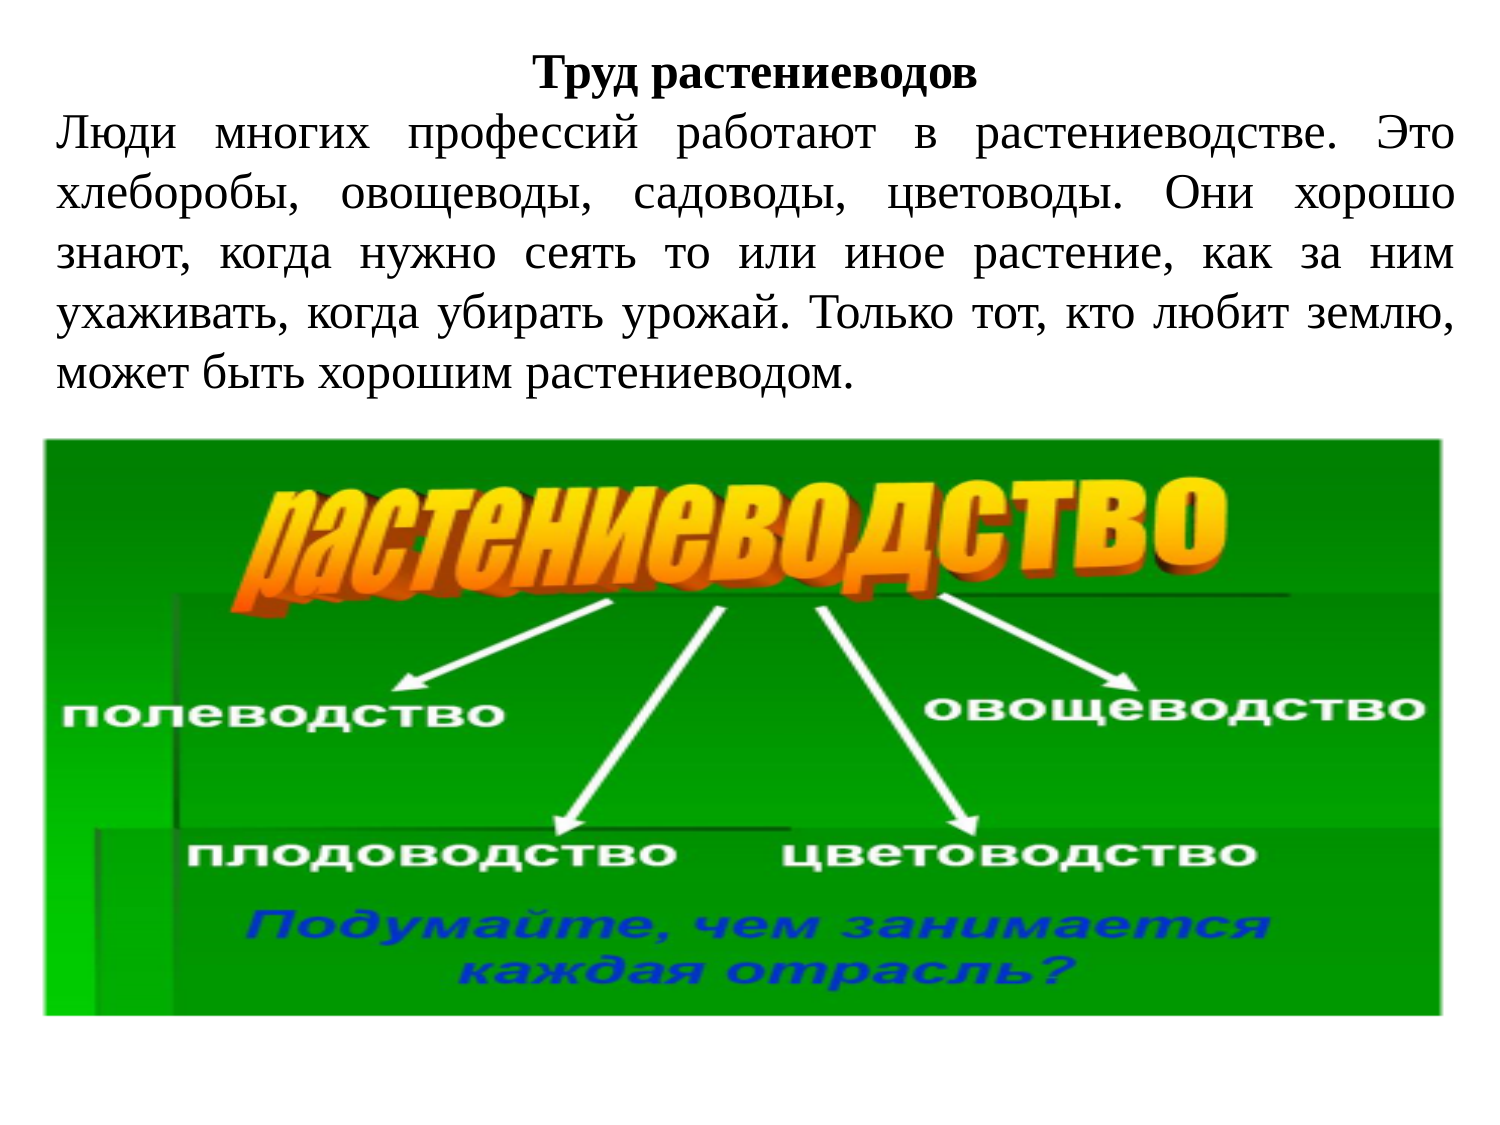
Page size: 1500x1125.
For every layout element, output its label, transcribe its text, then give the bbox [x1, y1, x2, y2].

text_box Труд растениеводов Люди многих профессий работают в растениеводстве. Это хлеборобы, овощеводы, садоводы, цветоводы. Они хорошо знают, когда нужно сеять то или иное растение, как за ним ухаживать, когда убирать урожай. Только тот, кто любит землю, может быть хорошим растениеводом. [41, 30, 1471, 406]
picture [17, 420, 1471, 1036]
